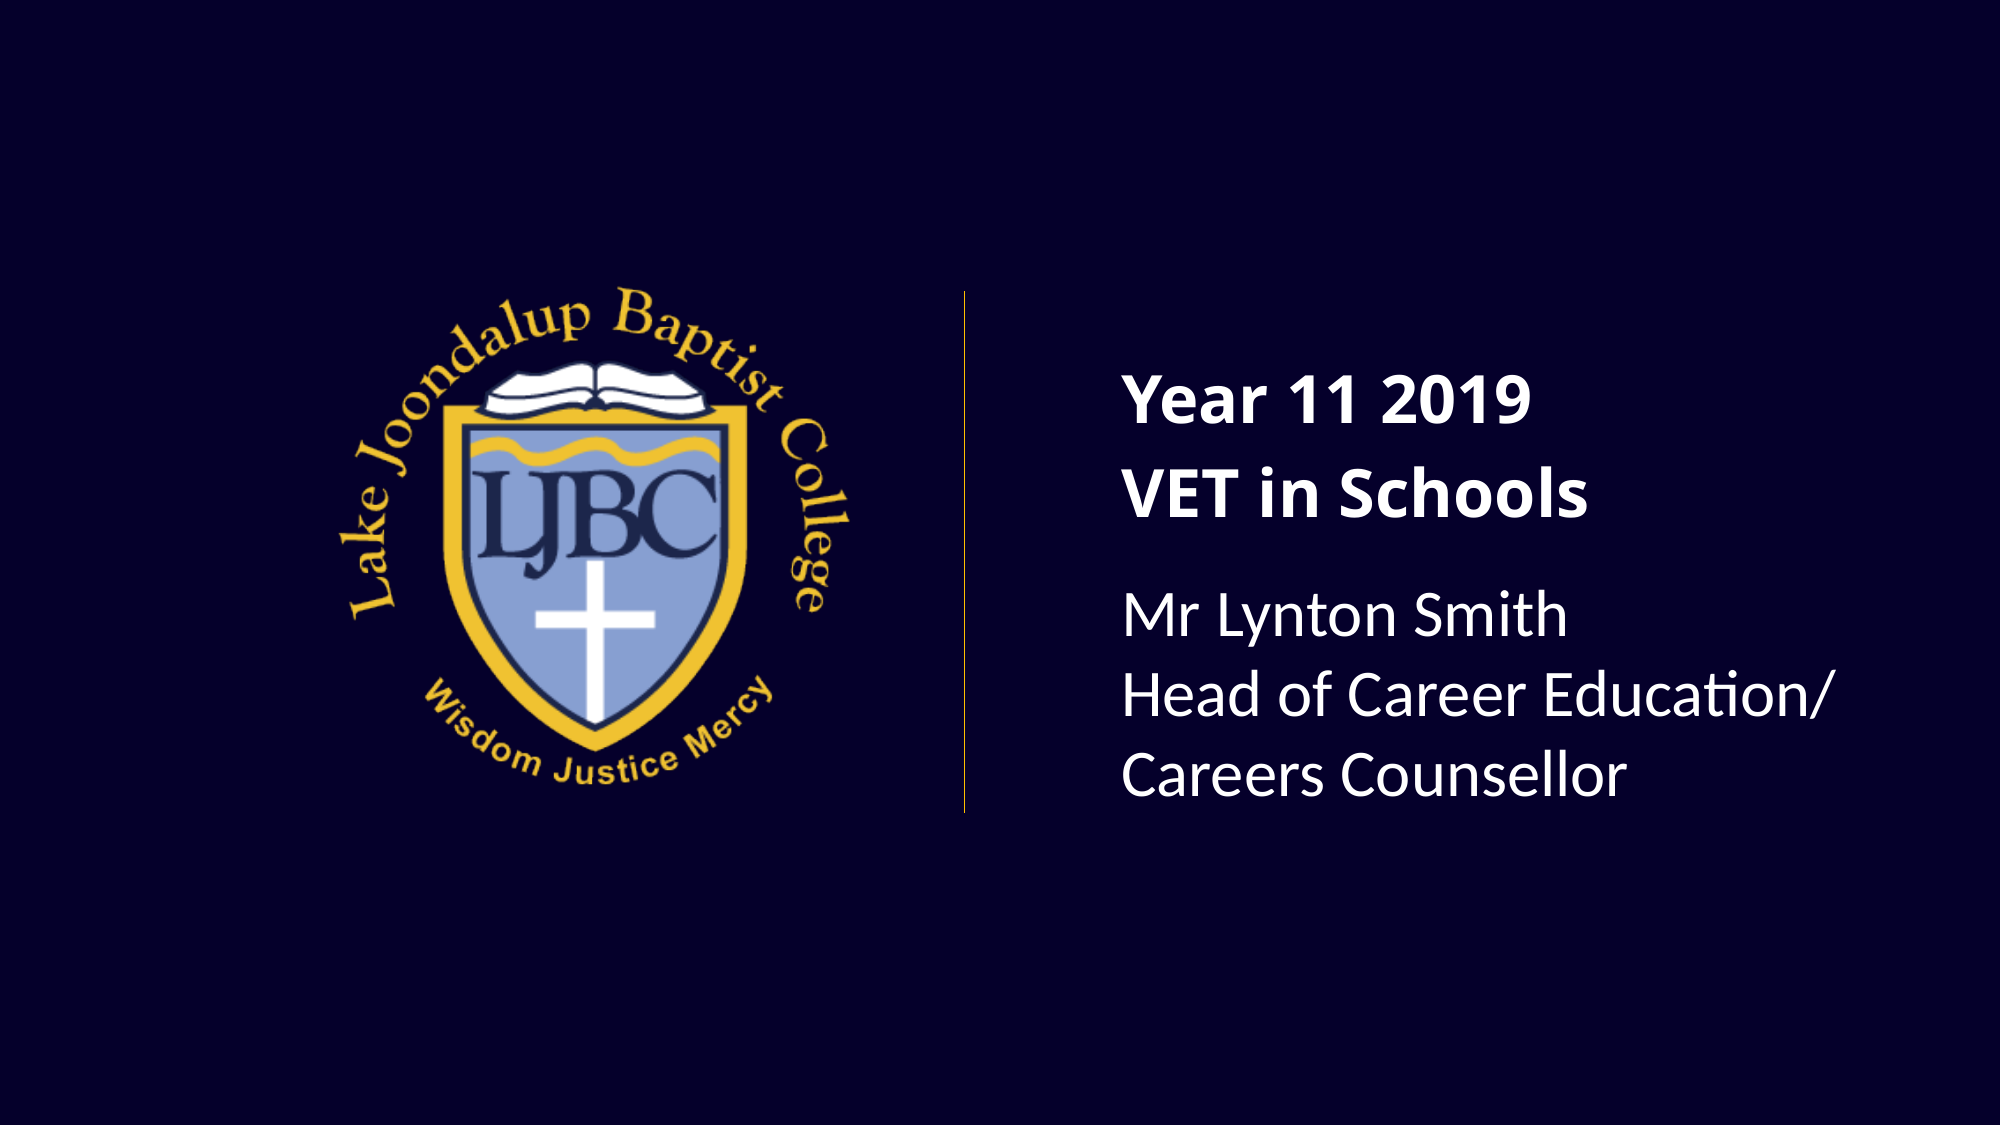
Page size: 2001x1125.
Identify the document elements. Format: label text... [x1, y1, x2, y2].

picture [329, 275, 859, 799]
text_box Year 11 2019 VET in Schools [1106, 349, 2000, 539]
text_box Mr Lynton Smith Head of Career Education/ Careers Counsellor [1106, 562, 2000, 818]
